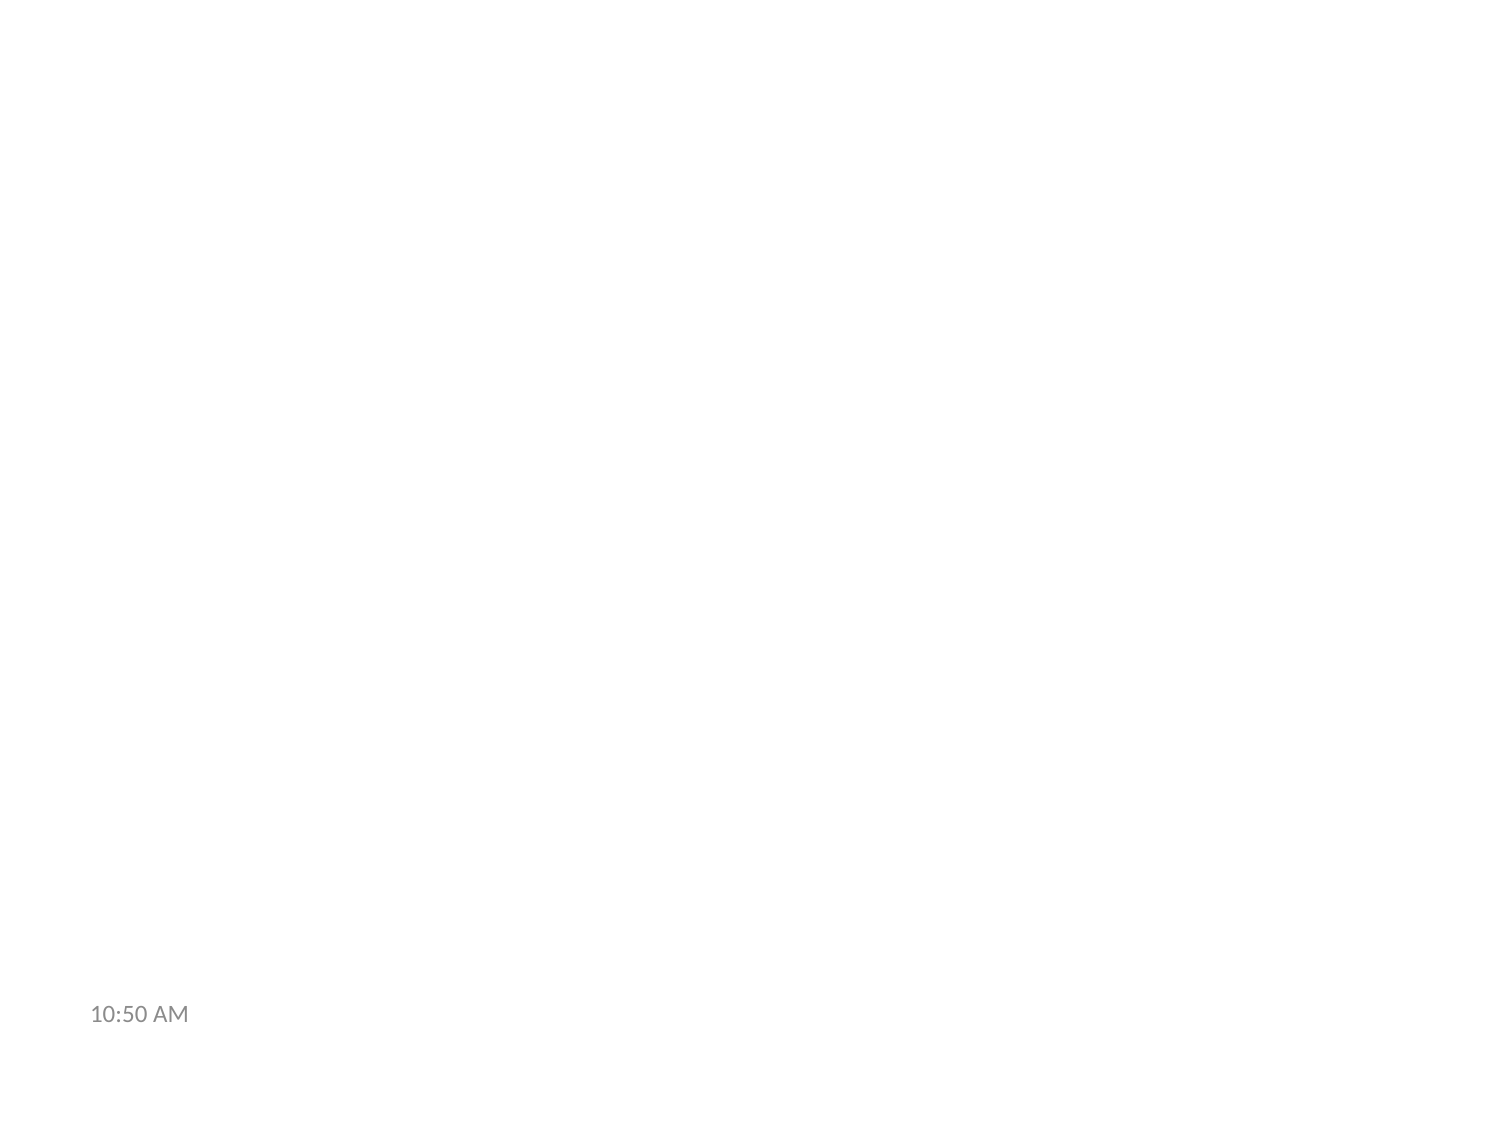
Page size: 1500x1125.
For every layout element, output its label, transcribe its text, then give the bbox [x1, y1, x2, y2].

text_box 3:35 PM [75, 982, 425, 1043]
